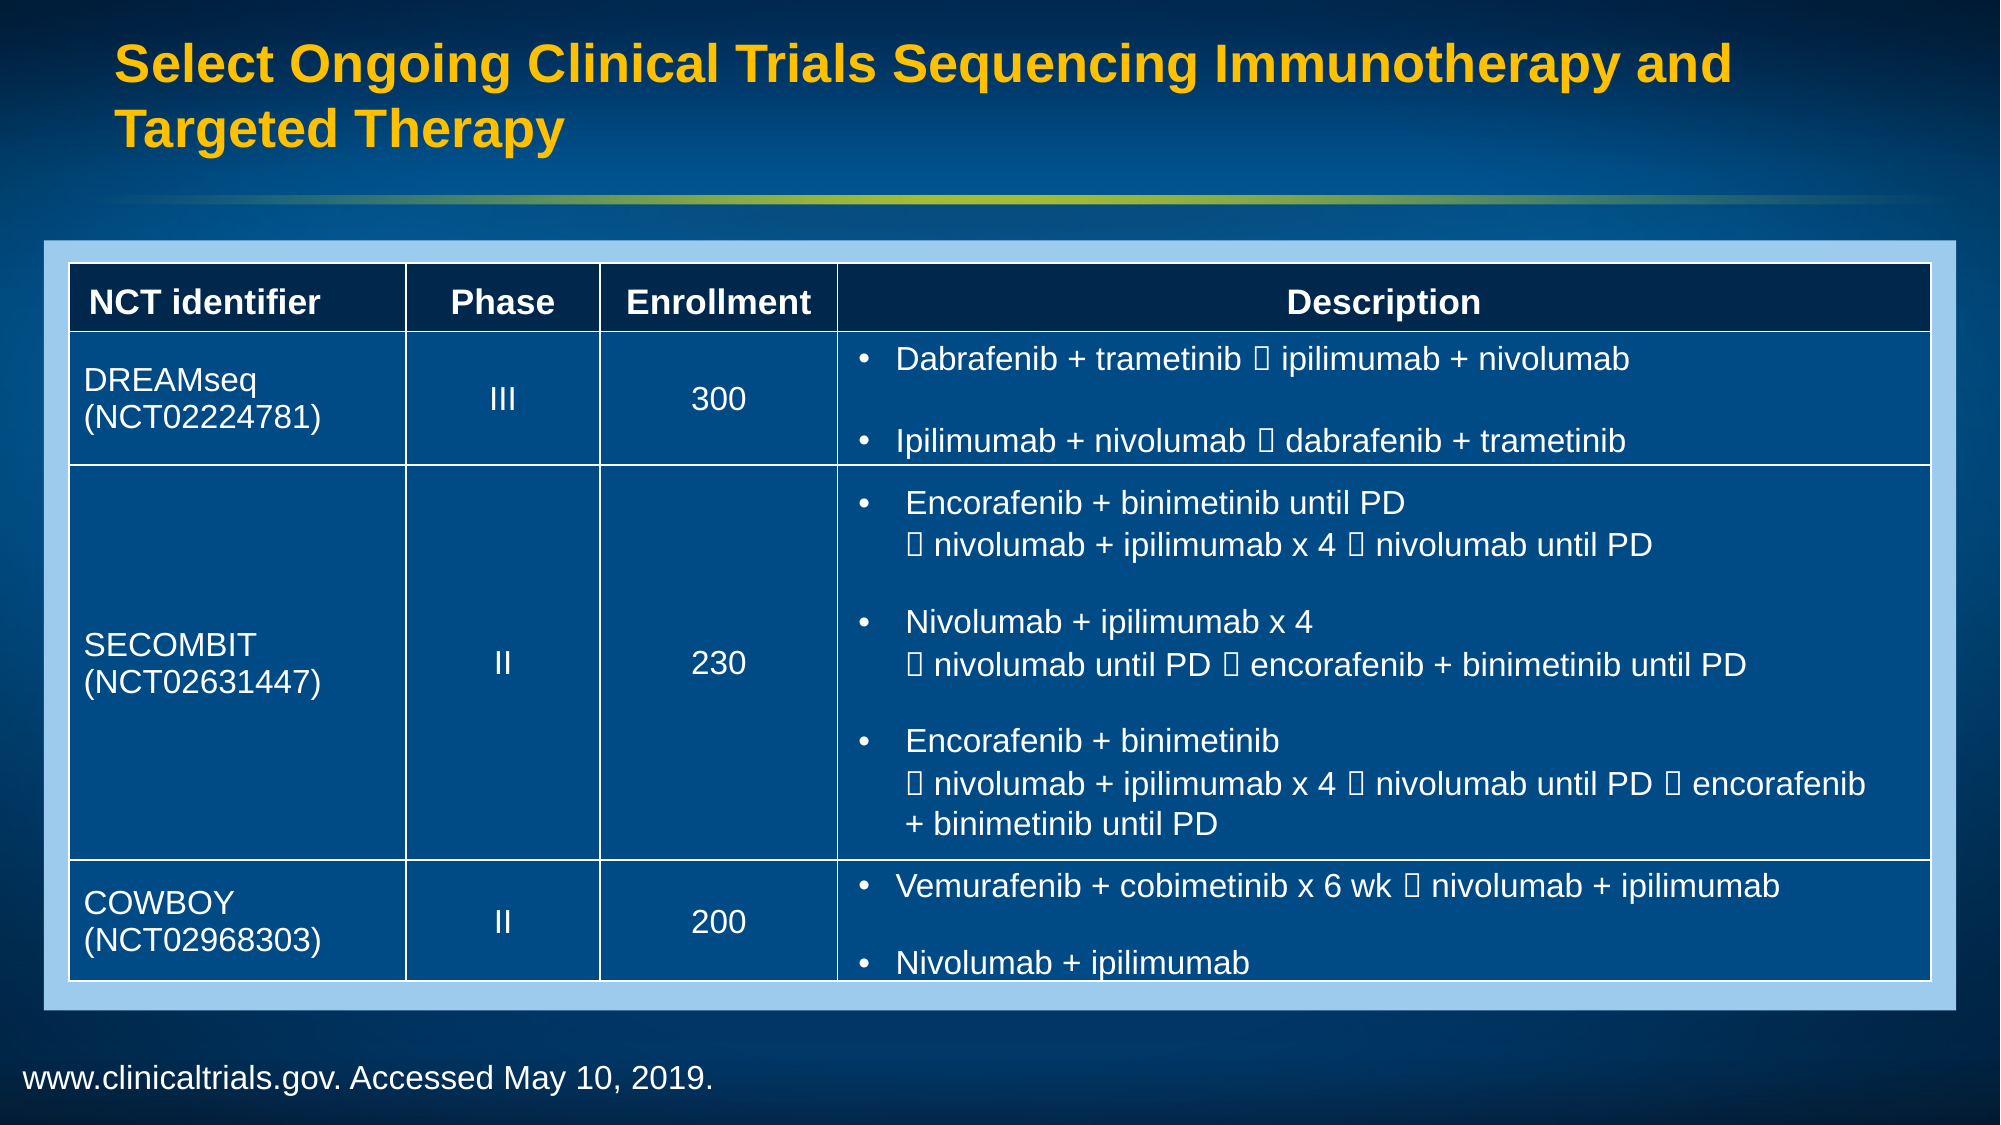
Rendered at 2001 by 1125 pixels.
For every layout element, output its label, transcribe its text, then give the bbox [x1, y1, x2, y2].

table_header Enrollment [601, 264, 837, 331]
table_header NCT identifier [70, 264, 405, 331]
table_header Description [838, 264, 1930, 331]
table_cell 230 [601, 466, 837, 859]
text_box www.clinicaltrials.gov. Accessed May 10, 2019. [0, 1048, 913, 1108]
table_cell Vemurafenib + cobimetinib x 6 wk  nivolumab + ipilimumab Nivolumab + ipilimumab [838, 861, 1930, 980]
table_cell COWBOY (NCT02968303) [70, 861, 405, 980]
table_cell DREAMseq (NCT02224781) [70, 332, 405, 464]
table_cell 200 [601, 861, 837, 980]
table_header Phase [407, 264, 599, 331]
table_cell 300 [601, 332, 837, 464]
text_box [43, 240, 1957, 1011]
table_cell II [407, 466, 599, 859]
title Select Ongoing Clinical Trials Sequencing Immunotherapy and Targeted Therapy [99, 0, 1900, 188]
table_cell Dabrafenib + trametinib  ipilimumab + nivolumab Ipilimumab + nivolumab  dabrafenib + trametinib [838, 332, 1930, 464]
table_cell II [407, 861, 599, 980]
table_cell III [407, 332, 599, 464]
table_cell SECOMBIT (NCT02631447) [70, 466, 405, 859]
picture [0, 0, 2000, 1125]
table_cell Encorafenib + binimetinib until PD  nivolumab + ipilimumab x 4  nivolumab until PD Nivolumab + ipilimumab x 4  nivolumab until PD  encorafenib + binimetinib until PD Encorafenib + binimetinib  nivolumab + ipilimumab x 4  nivolumab until PD  encorafenib + binimetinib until PD [838, 466, 1930, 859]
